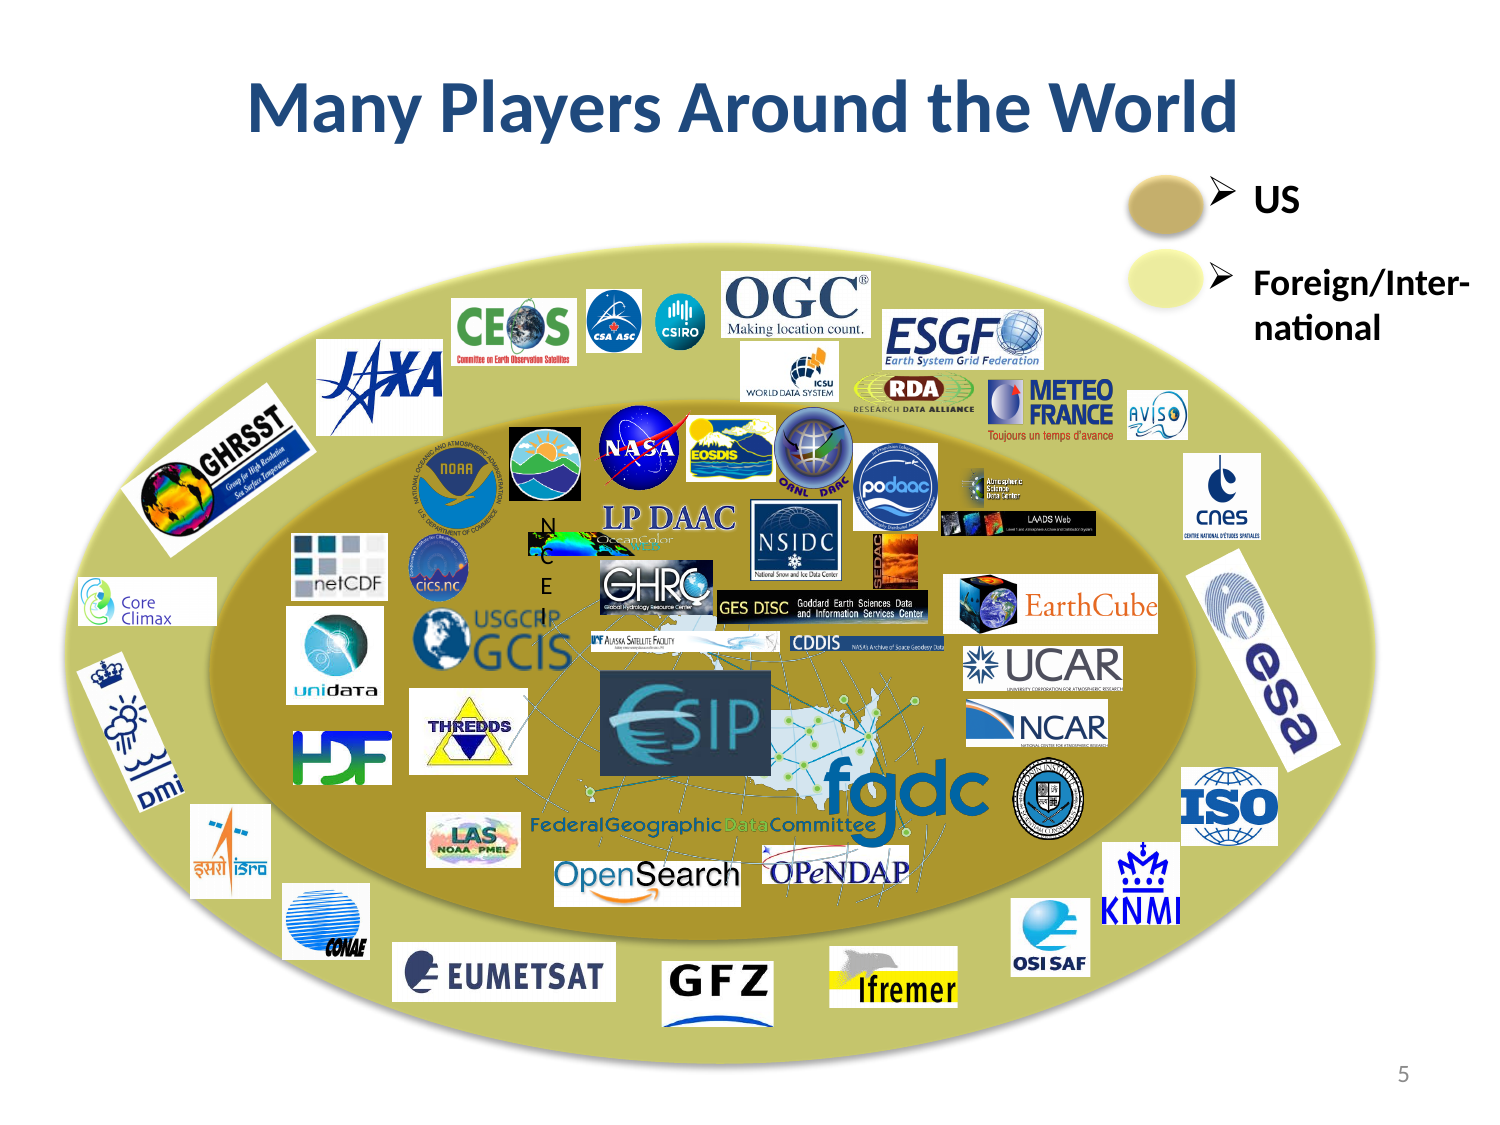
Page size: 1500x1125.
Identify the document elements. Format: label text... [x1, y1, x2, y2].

slide_number 5 [1074, 1073, 1425, 1103]
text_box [64, 163, 1488, 1064]
title Many Players Around the World [200, 50, 1287, 155]
